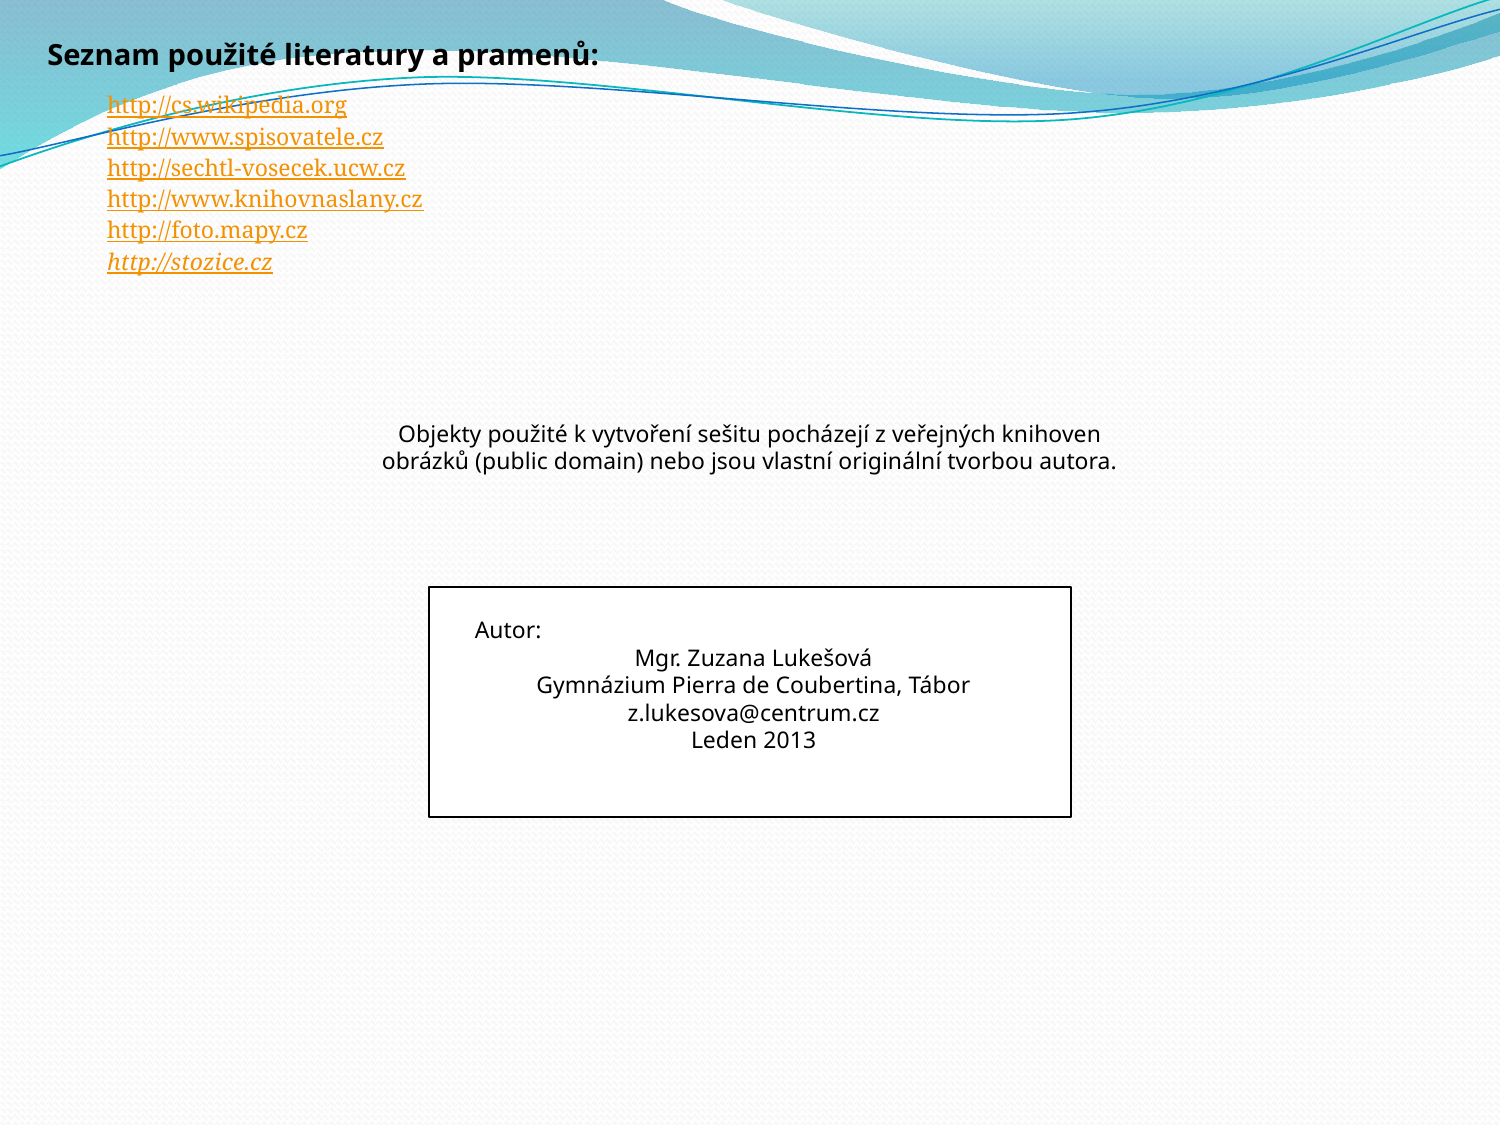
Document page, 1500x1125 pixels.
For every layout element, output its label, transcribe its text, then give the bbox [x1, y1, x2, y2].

text_box Seznam použité literatury a pramenů: [33, 29, 762, 79]
text_box http://cs.wikipedia.org http://www.spisovatele.cz http://sechtl-vosecek.ucw.cz http://www.knihovnaslany.cz http://foto.mapy.cz http://stozice.cz [93, 84, 1414, 615]
text_box Autor: Mgr. Zuzana Lukešová Gymnázium Pierra de Coubertina, Tábor z.lukesova@centrum.cz Leden 2013 [461, 615, 1047, 761]
text_box [427, 615, 1073, 819]
